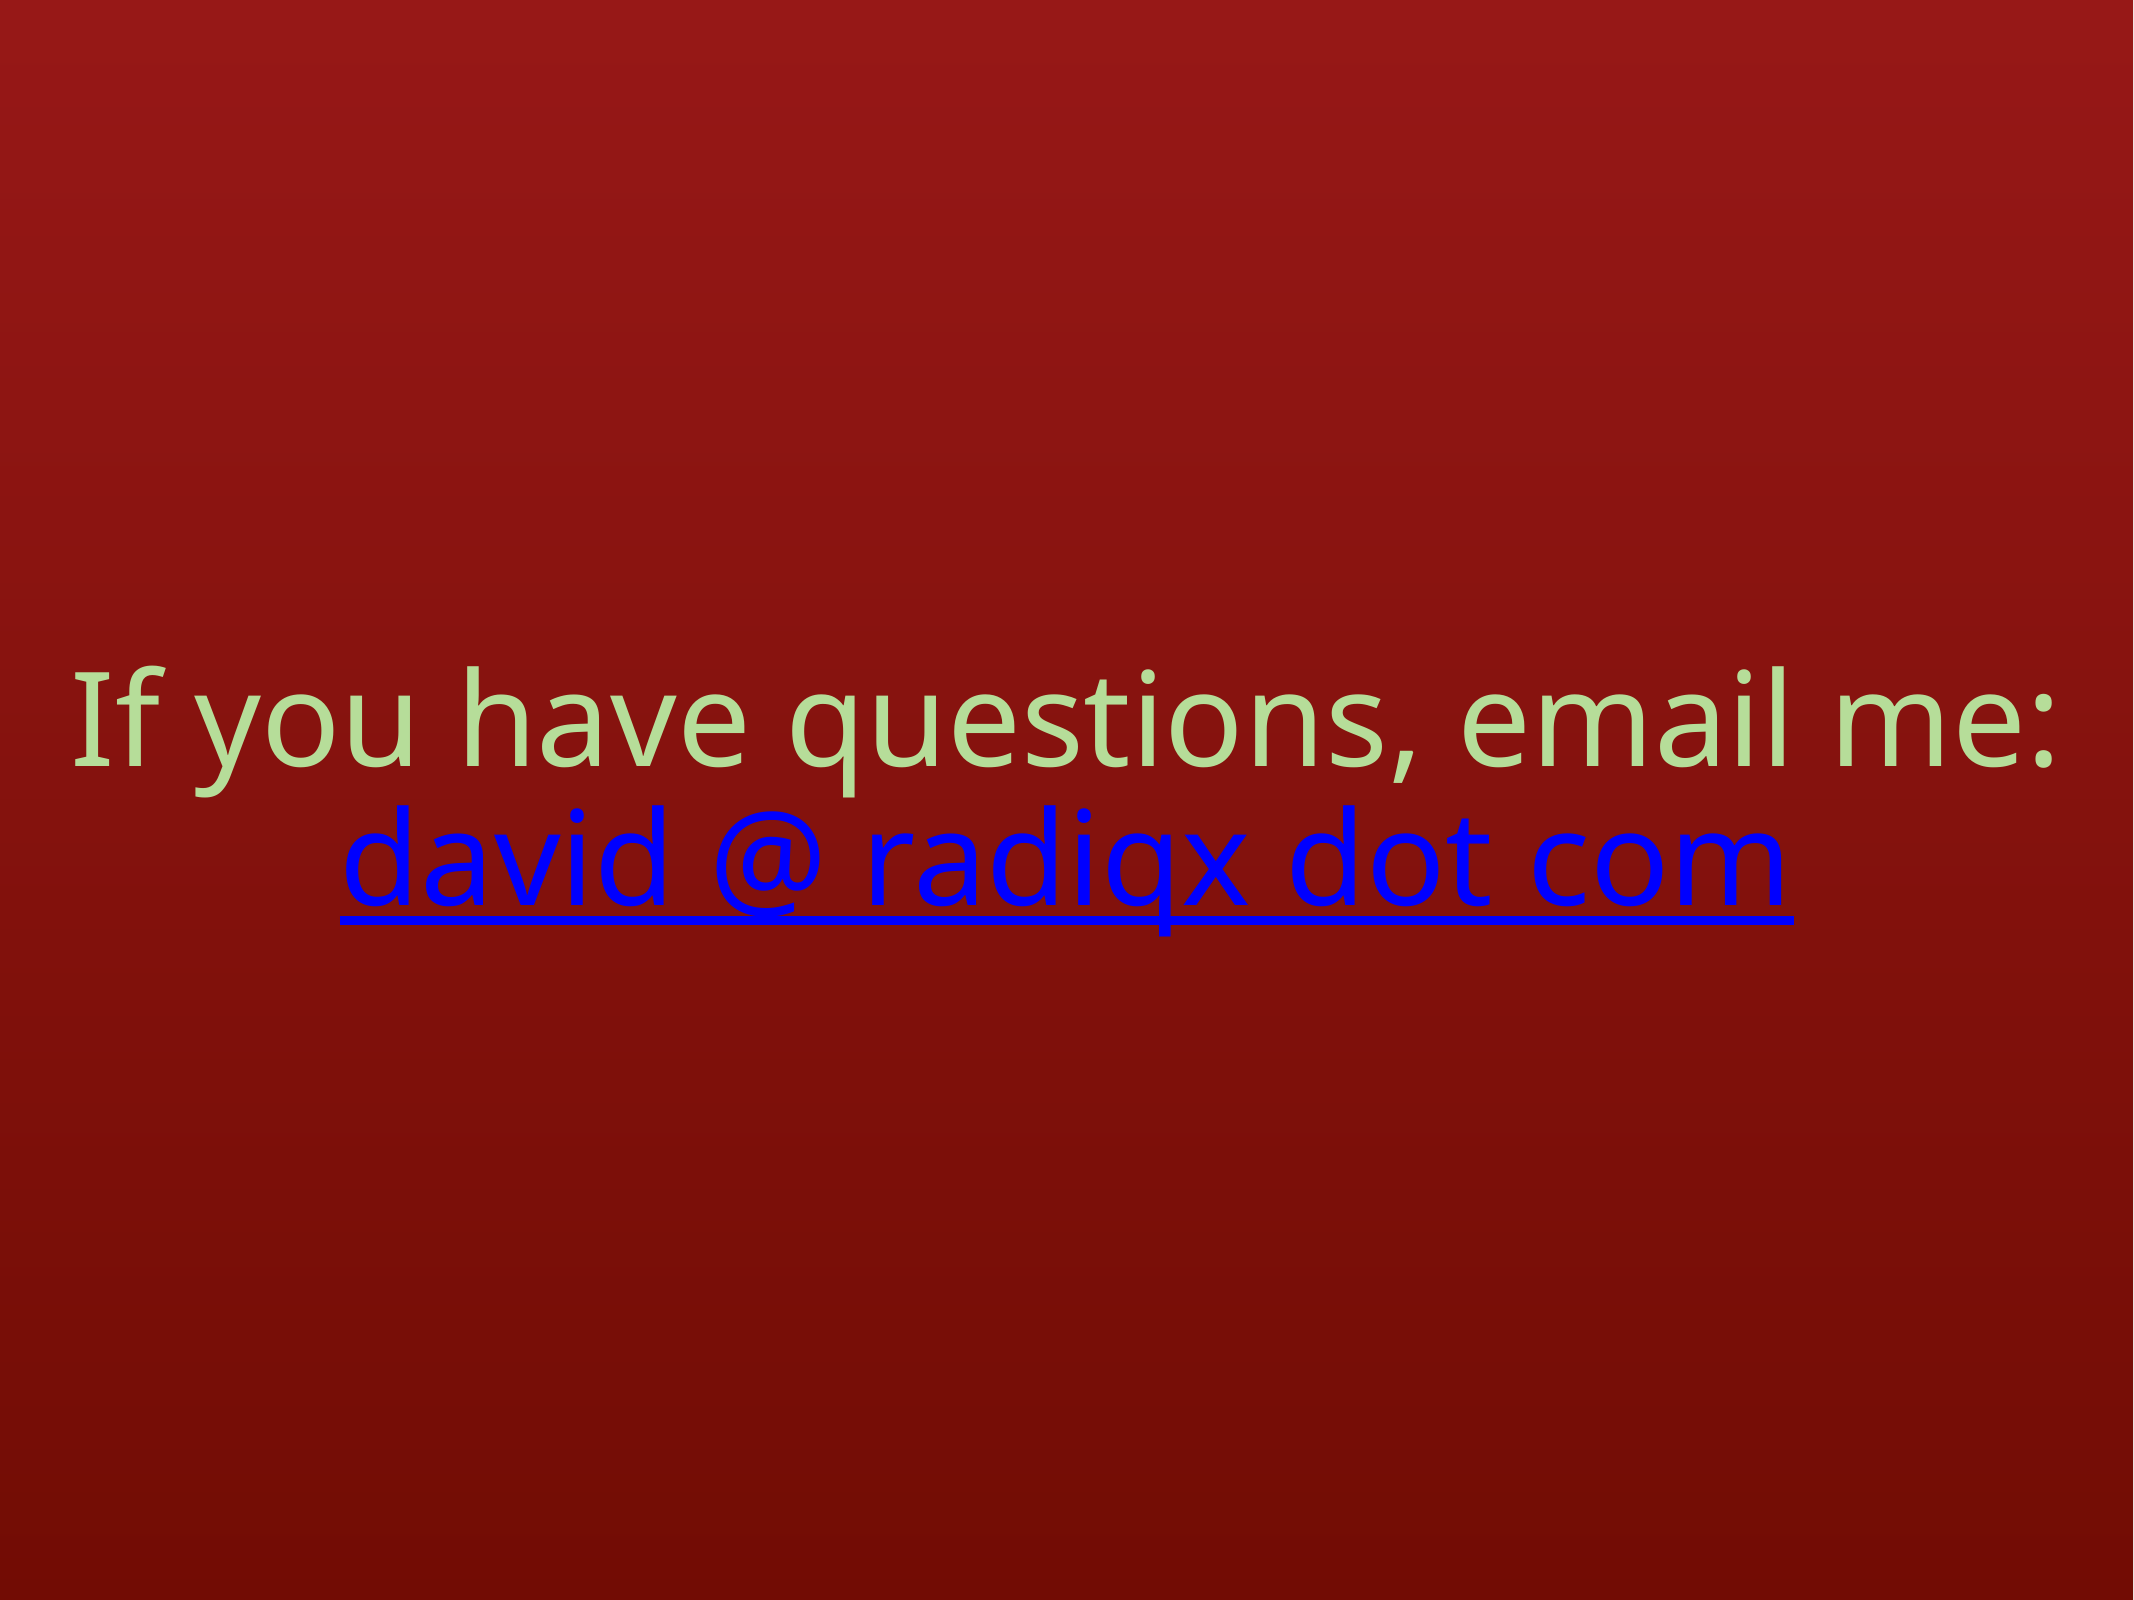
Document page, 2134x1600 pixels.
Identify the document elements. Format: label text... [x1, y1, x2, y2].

text_box If you have questions, email me: david @ radiqx dot com [70, 665, 2063, 935]
